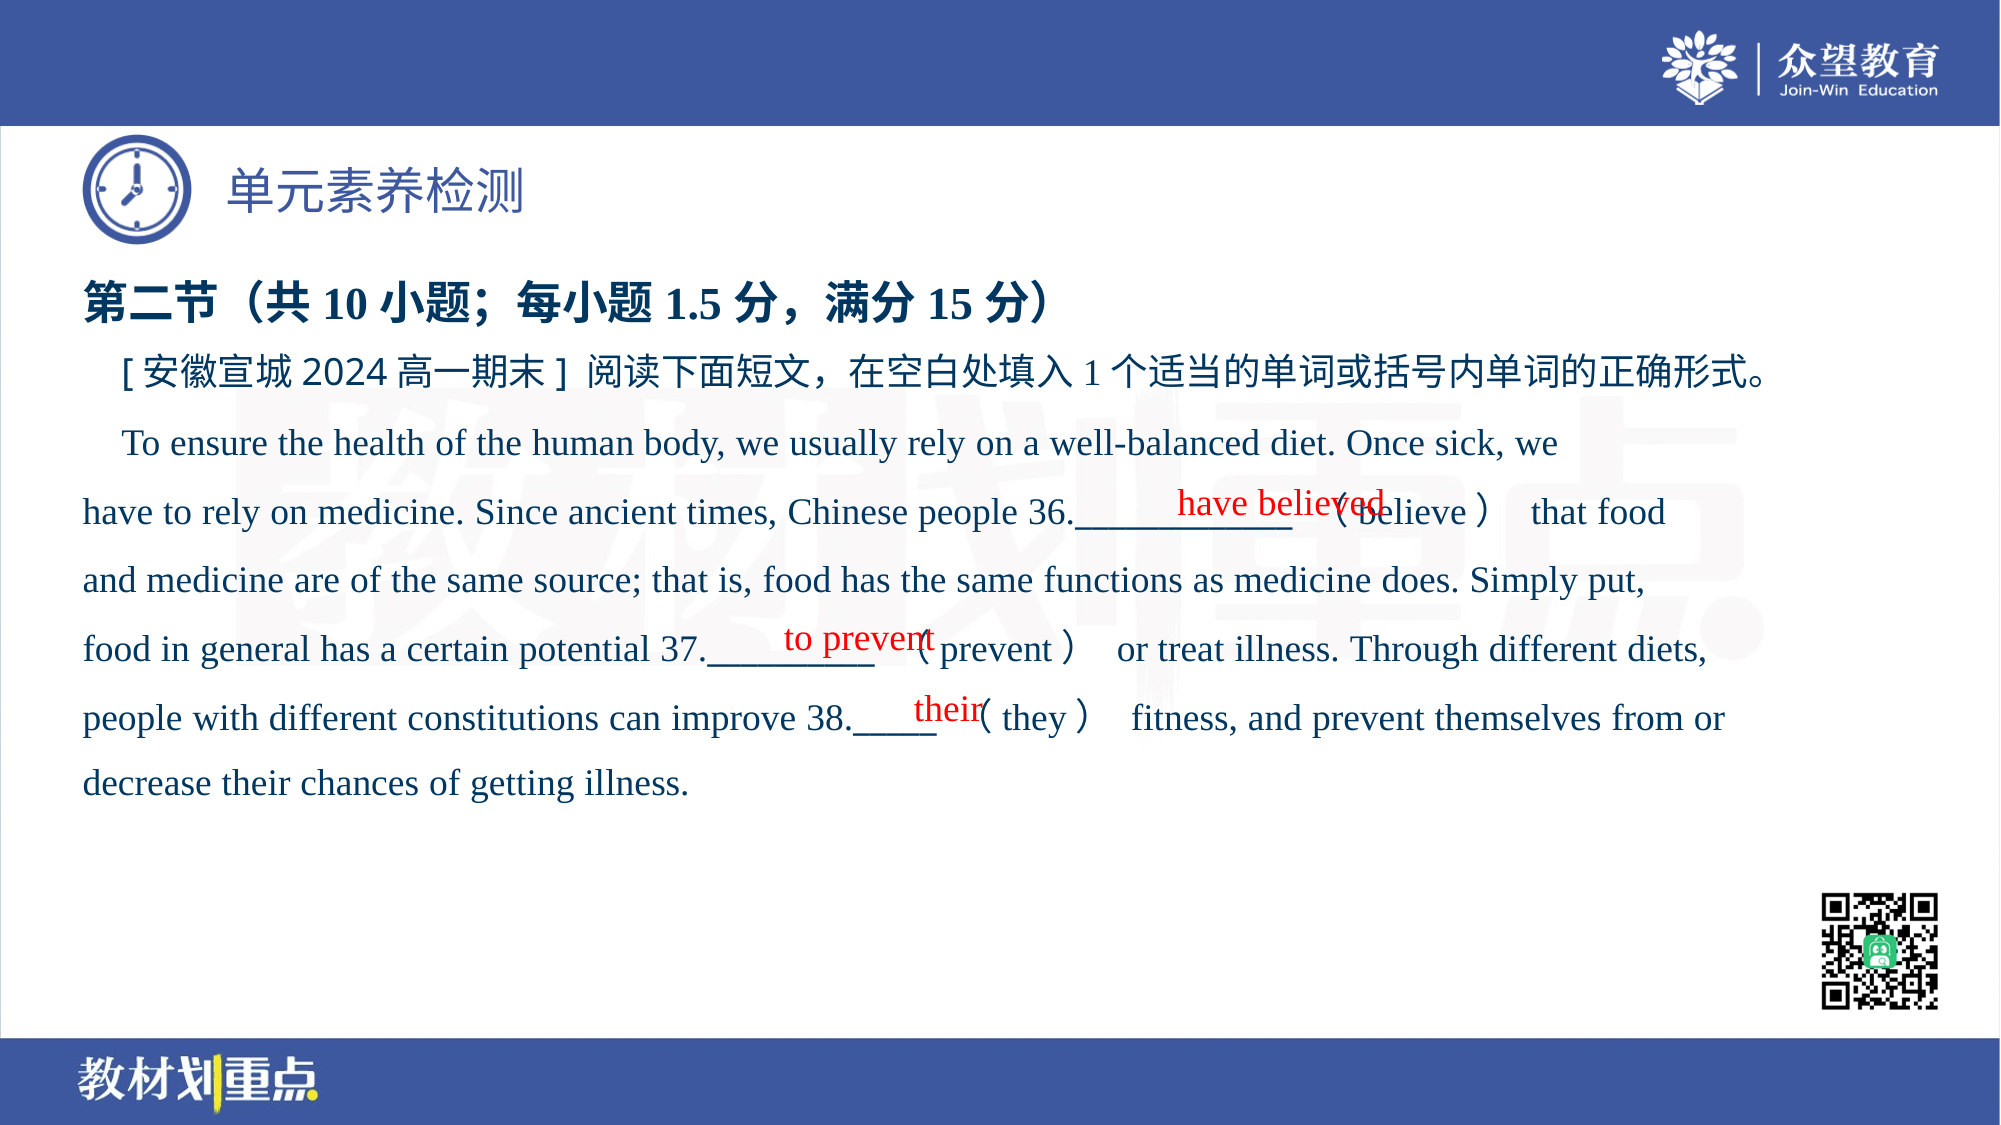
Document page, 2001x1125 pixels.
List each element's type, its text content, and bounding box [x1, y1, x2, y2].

text_box [安徽宣城2024高一期末] 阅读下面短文，在空白处填入1个适当的单词或括号内单词的正确形式。 [82, 328, 1817, 386]
text_box their [900, 664, 997, 723]
text_box 第二节（共10小题；每小题1.5分，满分15分） [82, 247, 1817, 328]
text_box to prevent [765, 593, 954, 651]
text_box To ensure the health of the human body, we usually rely on a well-balanced diet. Once sick, we have to rely on medicine. Since ancient times, Chinese people 36._____________ （believe） that food and medicine are of the same source; that is, food has the same functions as medicine does. Simply put, food in general has a certain potential 37.__________ （prevent） or treat illness. Through different diets, people with different constitutions can improve 38._____ （they） fitness, and prevent themselves from or decrease their chances of getting illness. [82, 394, 1817, 796]
text_box have believed [1159, 457, 1404, 516]
picture [0, 0, 2000, 1125]
